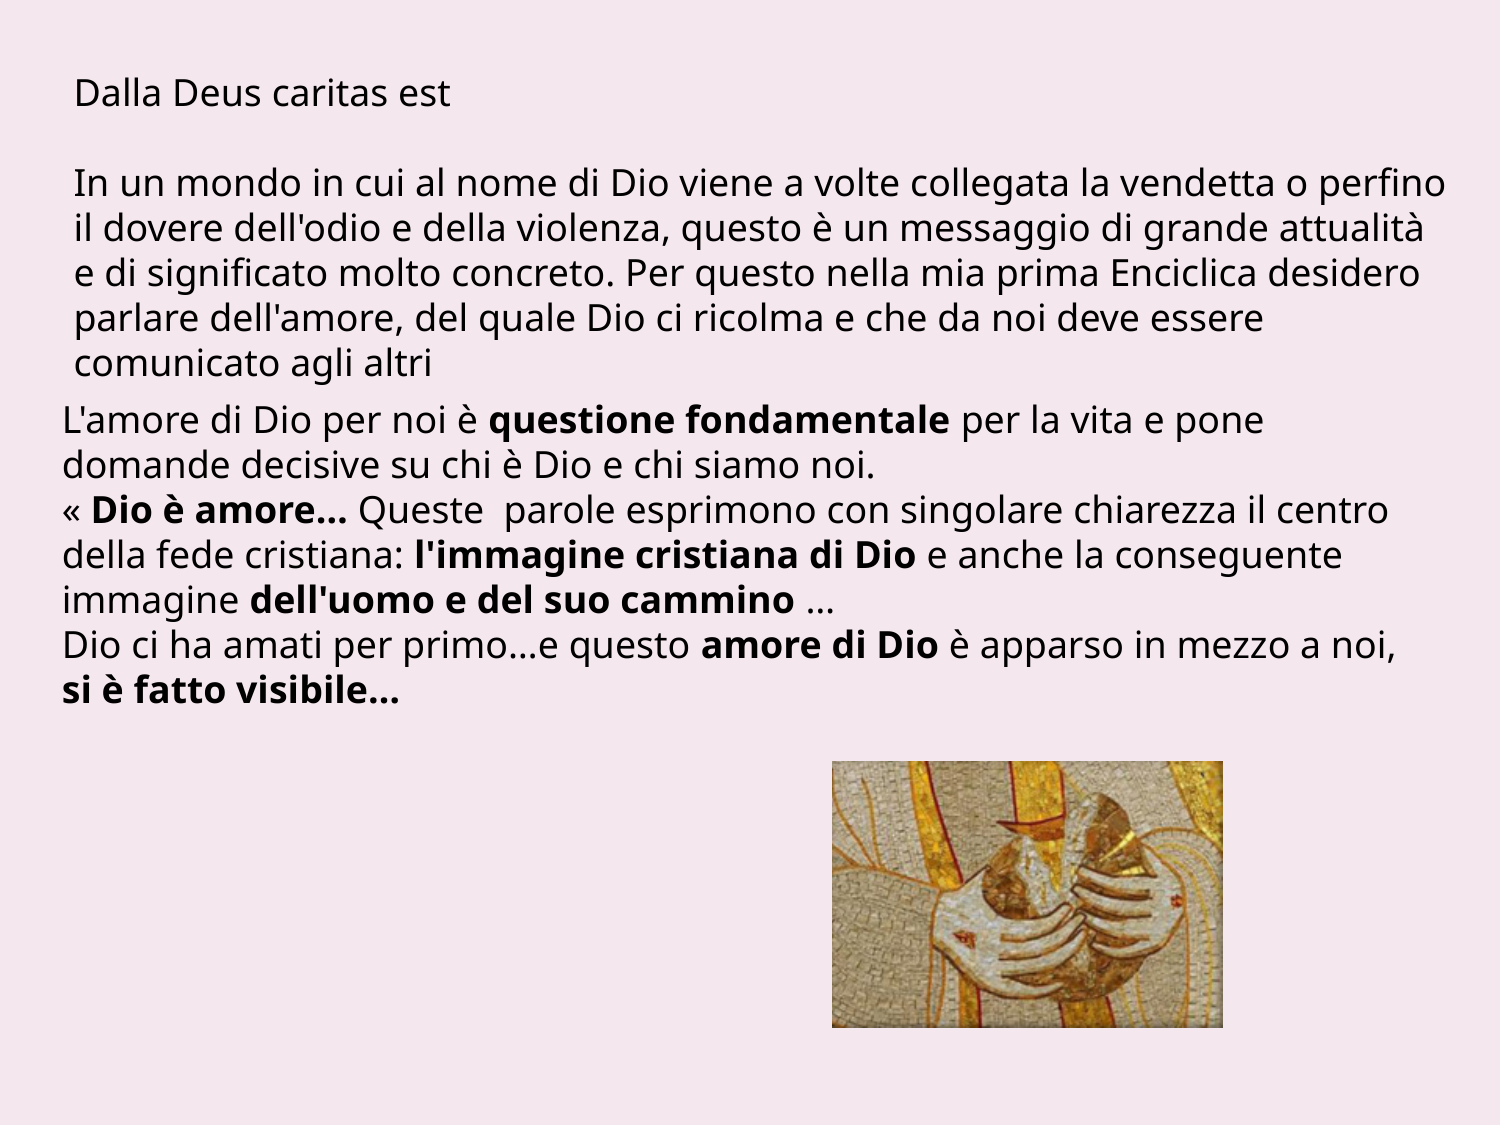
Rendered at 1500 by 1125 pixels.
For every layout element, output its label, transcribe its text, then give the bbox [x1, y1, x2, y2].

picture [831, 761, 1223, 1028]
text_box Dalla Deus caritas est In un mondo in cui al nome di Dio viene a volte collegata la vendetta o perfino il dovere dell'odio e della violenza, questo è un messaggio di grande attualità e di significato molto concreto. Per questo nella mia prima Enciclica desidero parlare dell'amore, del quale Dio ci ricolma e che da noi deve essere comunicato agli altri [58, 60, 1465, 391]
text_box L'amore di Dio per noi è questione fondamentale per la vita e pone domande decisive su chi è Dio e chi siamo noi. « Dio è amore… Queste parole esprimono con singolare chiarezza il centro della fede cristiana: l'immagine cristiana di Dio e anche la conseguente immagine dell'uomo e del suo cammino … Dio ci ha amati per primo…e questo amore di Dio è apparso in mezzo a noi, si è fatto visibile… [46, 388, 1442, 719]
